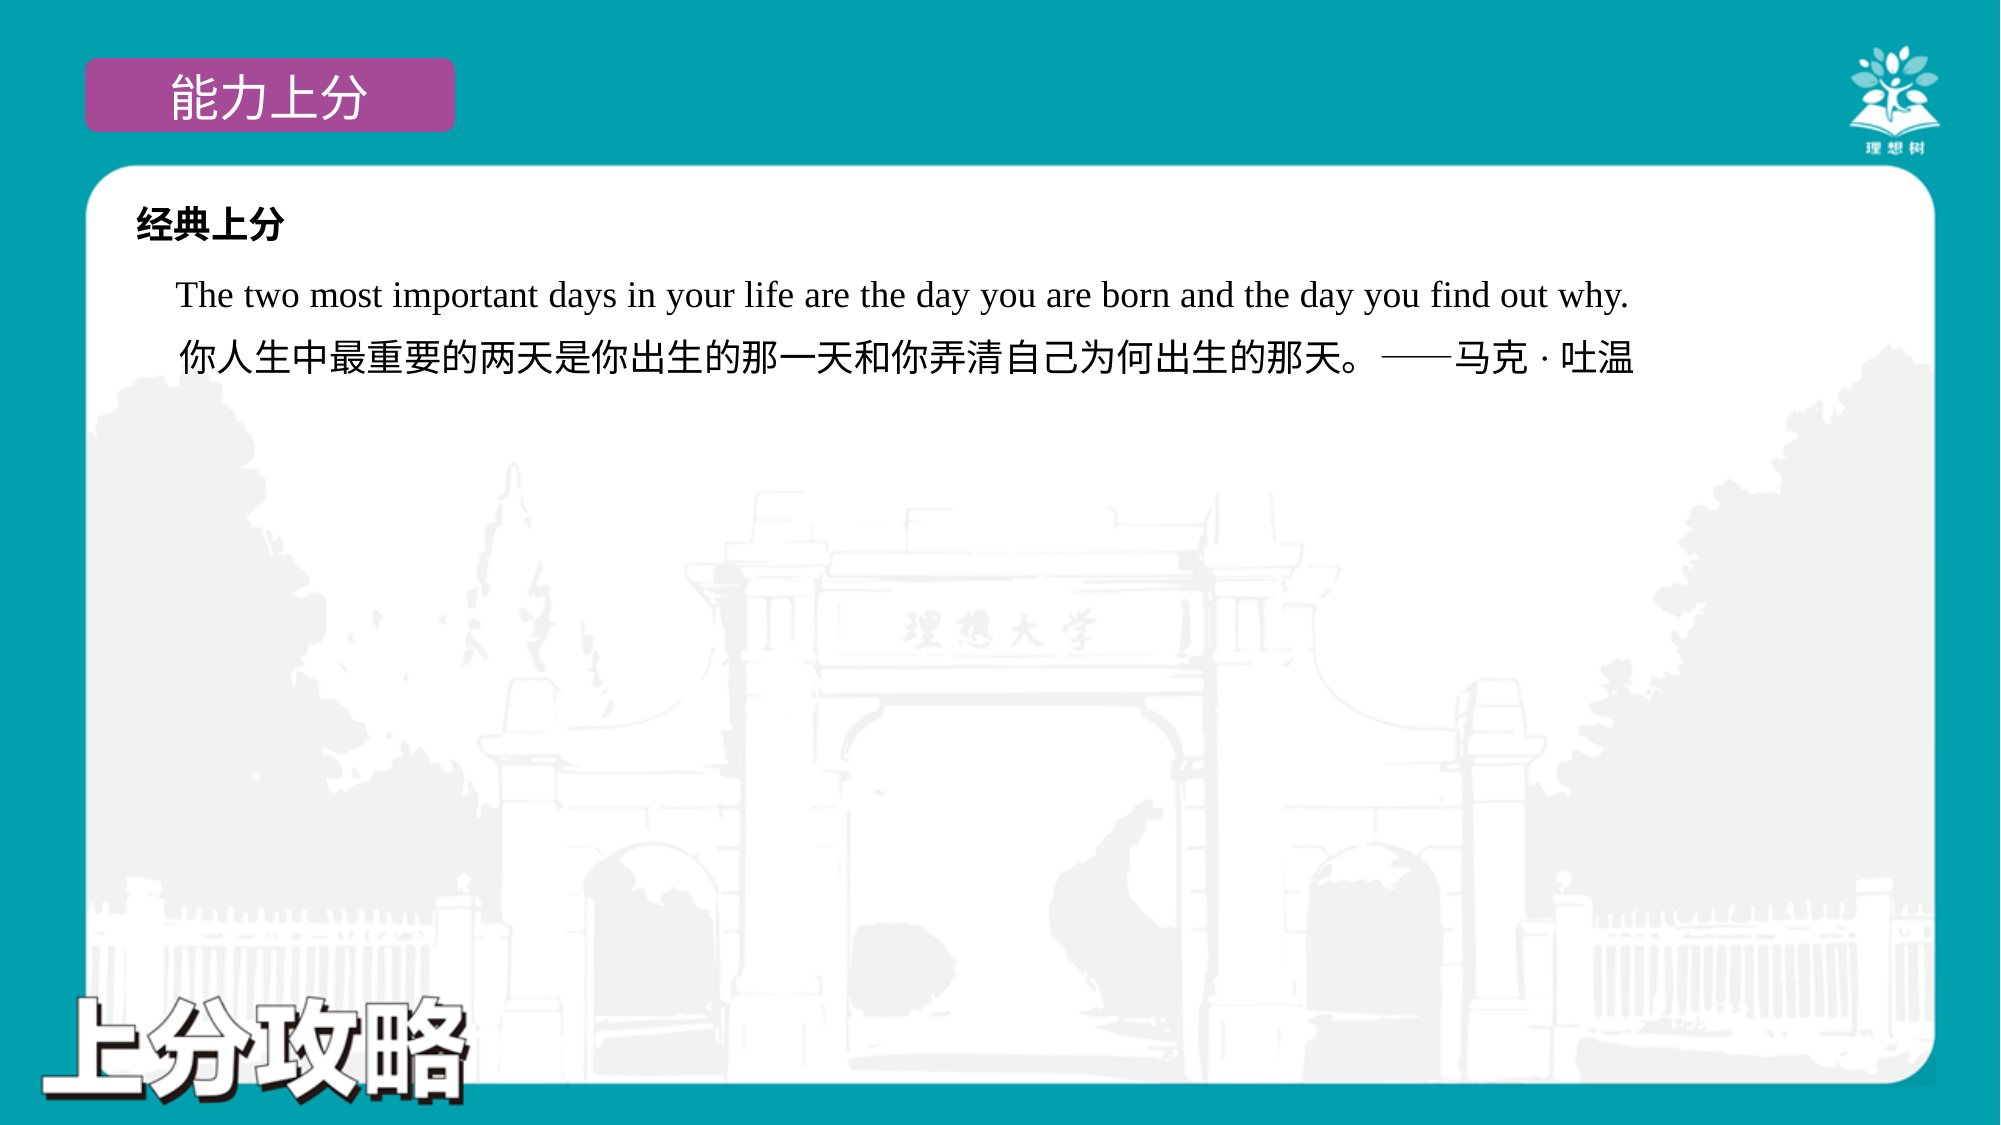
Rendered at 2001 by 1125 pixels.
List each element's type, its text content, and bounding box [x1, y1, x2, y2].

text_box 经典上分 The two most important days in your life are the day you are born and the day you find out why. 你人生中最重要的两天是你出生的那一天和你弄清自己为何出生的那天。——马克·吐温 [136, 177, 1865, 373]
picture [0, 0, 2000, 1125]
